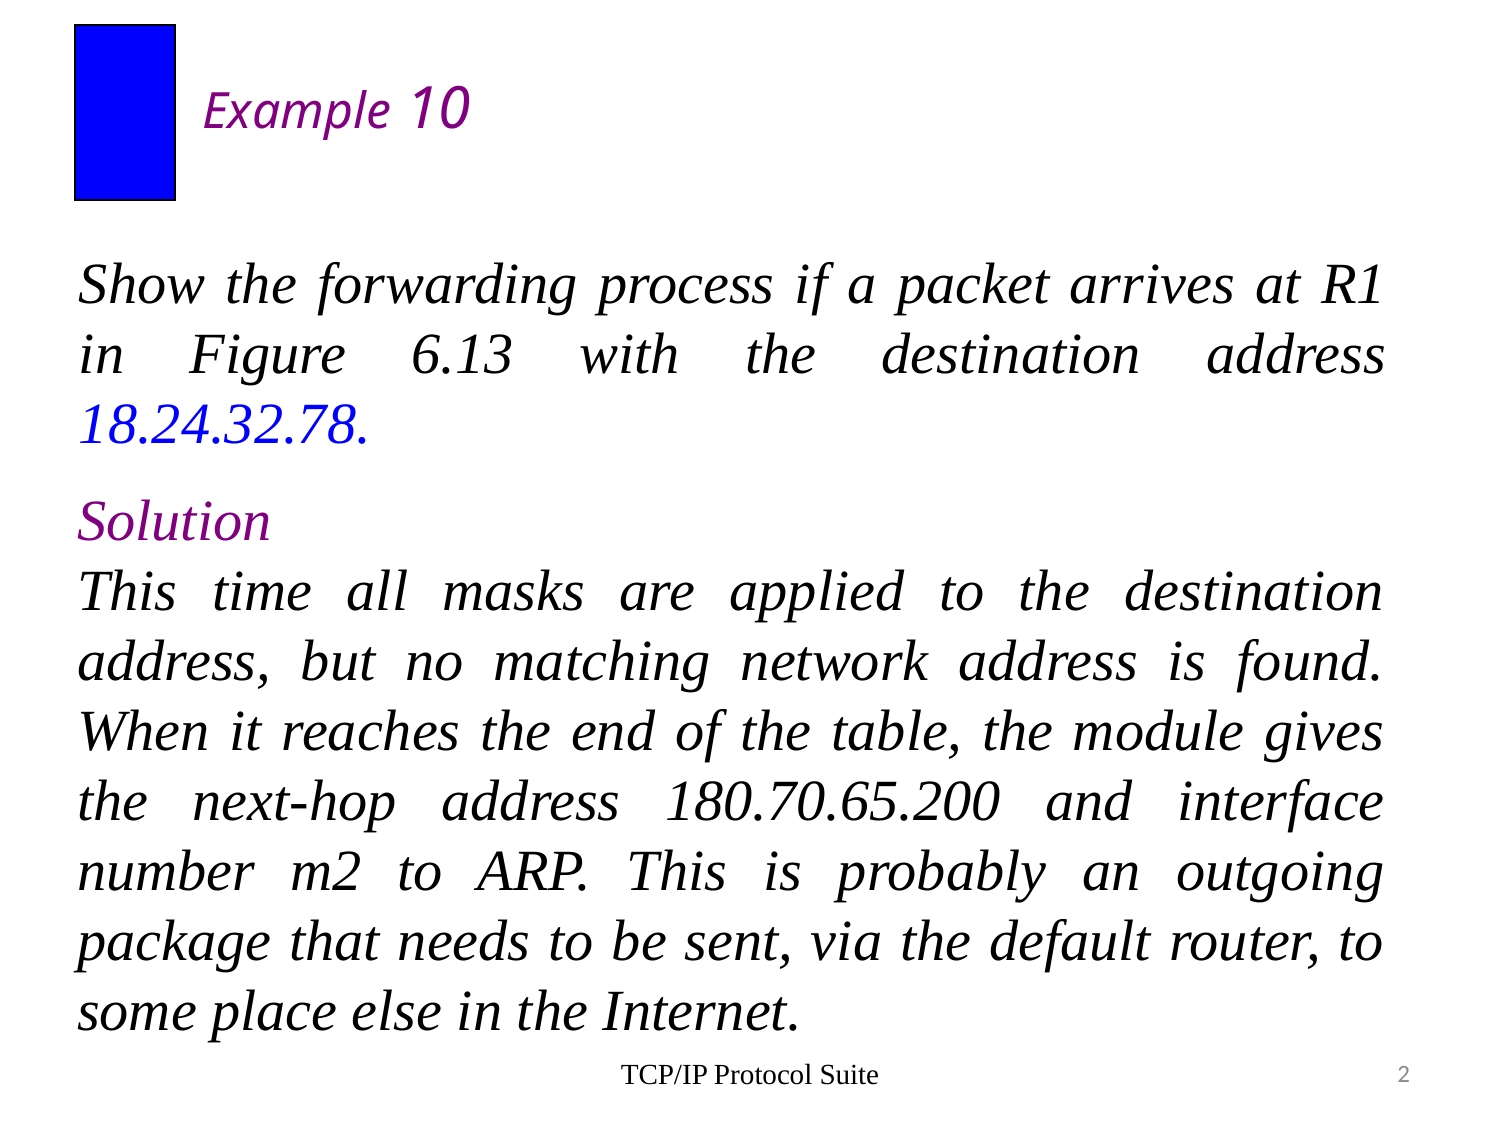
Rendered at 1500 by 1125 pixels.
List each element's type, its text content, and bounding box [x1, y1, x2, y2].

footer TCP/IP Protocol Suite [512, 1050, 988, 1103]
text_box [75, 24, 175, 200]
text_box Solution This time all masks are applied to the destination address, but no matching network address is found. When it reaches the end of the table, the module gives the next-hop address 180.70.65.200 and interface number m2 to ARP. This is probably an outgoing package that needs to be sent, via the default router, to some place else in the Internet. [62, 474, 1400, 1050]
slide_number 2 [1074, 1042, 1425, 1103]
text_box Show the forwarding process if a packet arrives at R1 in Figure 6.13 with the destination address 18.24.32.78. [64, 237, 1402, 463]
text_box Example 10 [187, 62, 550, 148]
